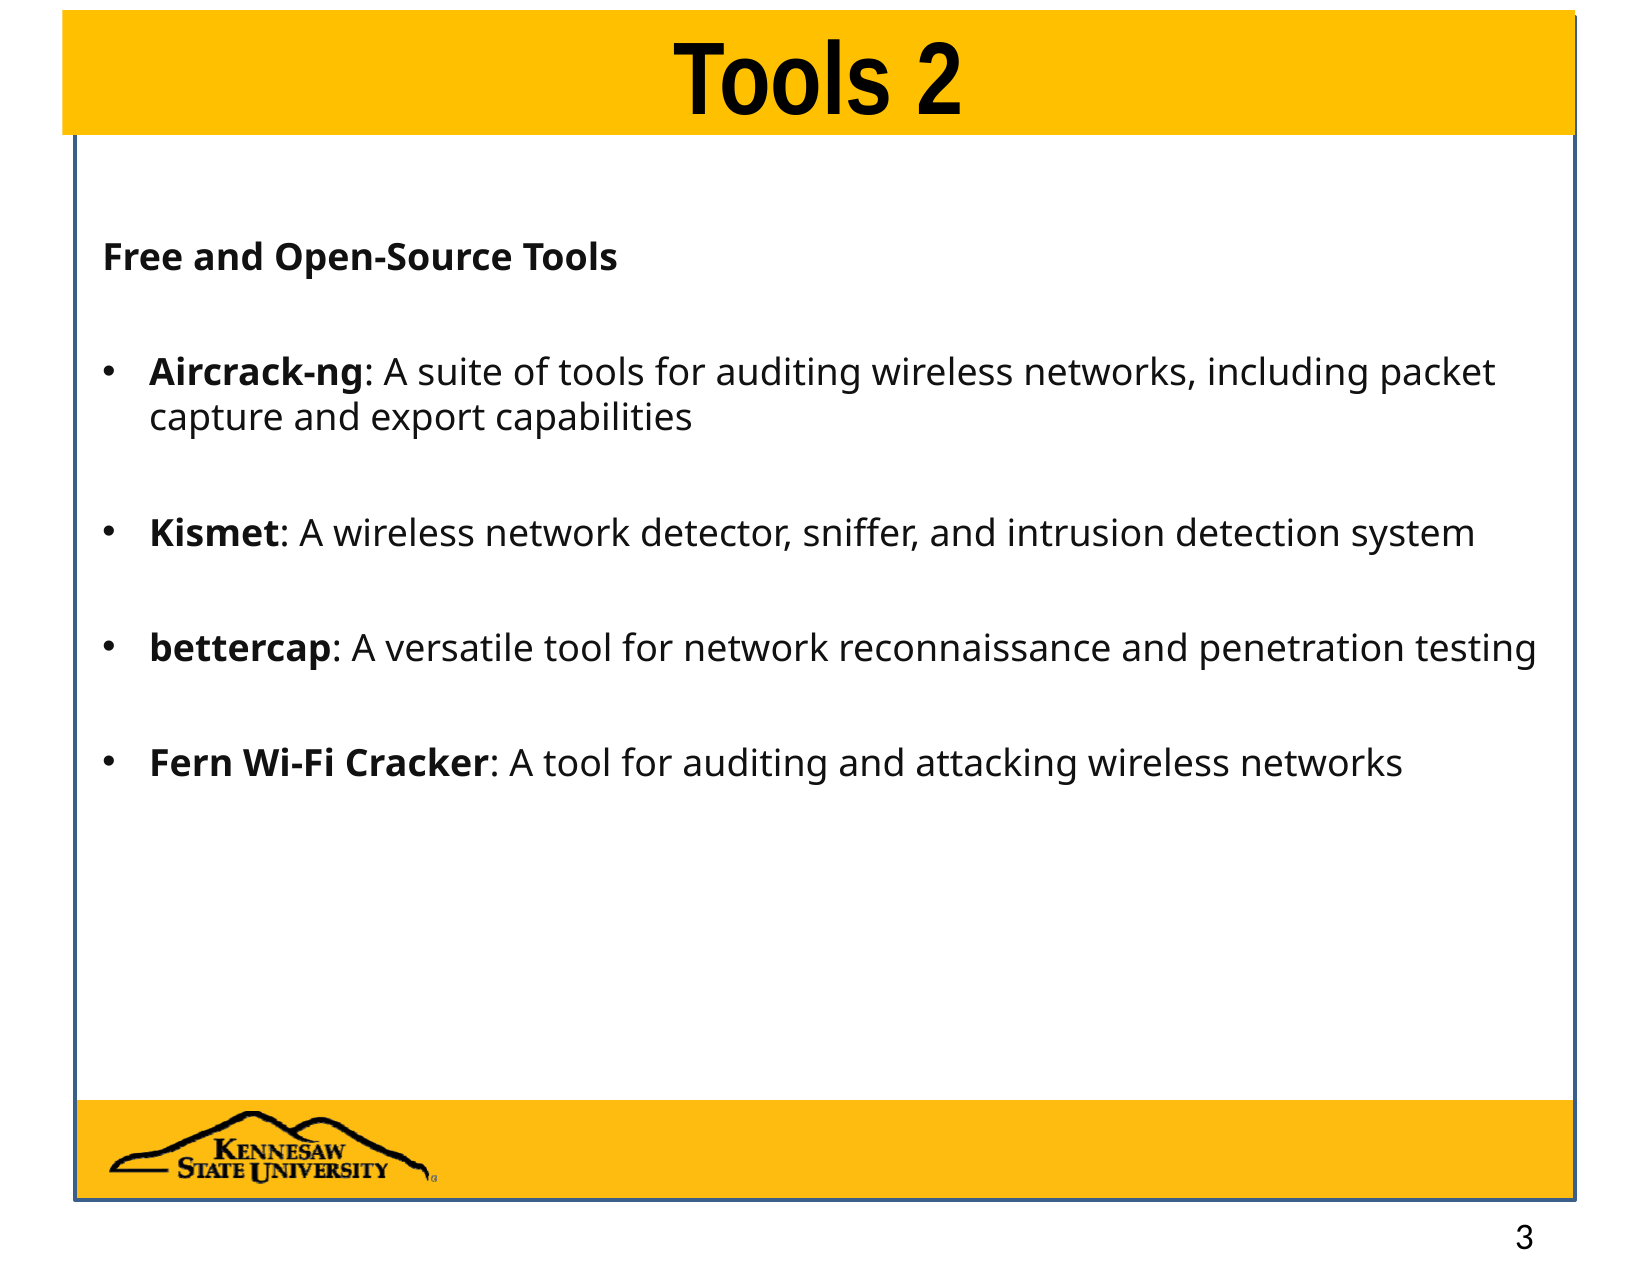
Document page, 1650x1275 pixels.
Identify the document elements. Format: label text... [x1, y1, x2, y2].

text_box Free and Open-Source Tools Aircrack-ng: A suite of tools for auditing wireless networks, including packet capture and export capabilities Kismet: A wireless network detector, sniffer, and intrusion detection system bettercap: A versatile tool for network reconnaissance and penetration testing Fern Wi-Fi Cracker: A tool for auditing and attacking wireless networks [87, 226, 1575, 791]
title Tools 2 [62, 10, 1575, 135]
picture [108, 1111, 437, 1184]
